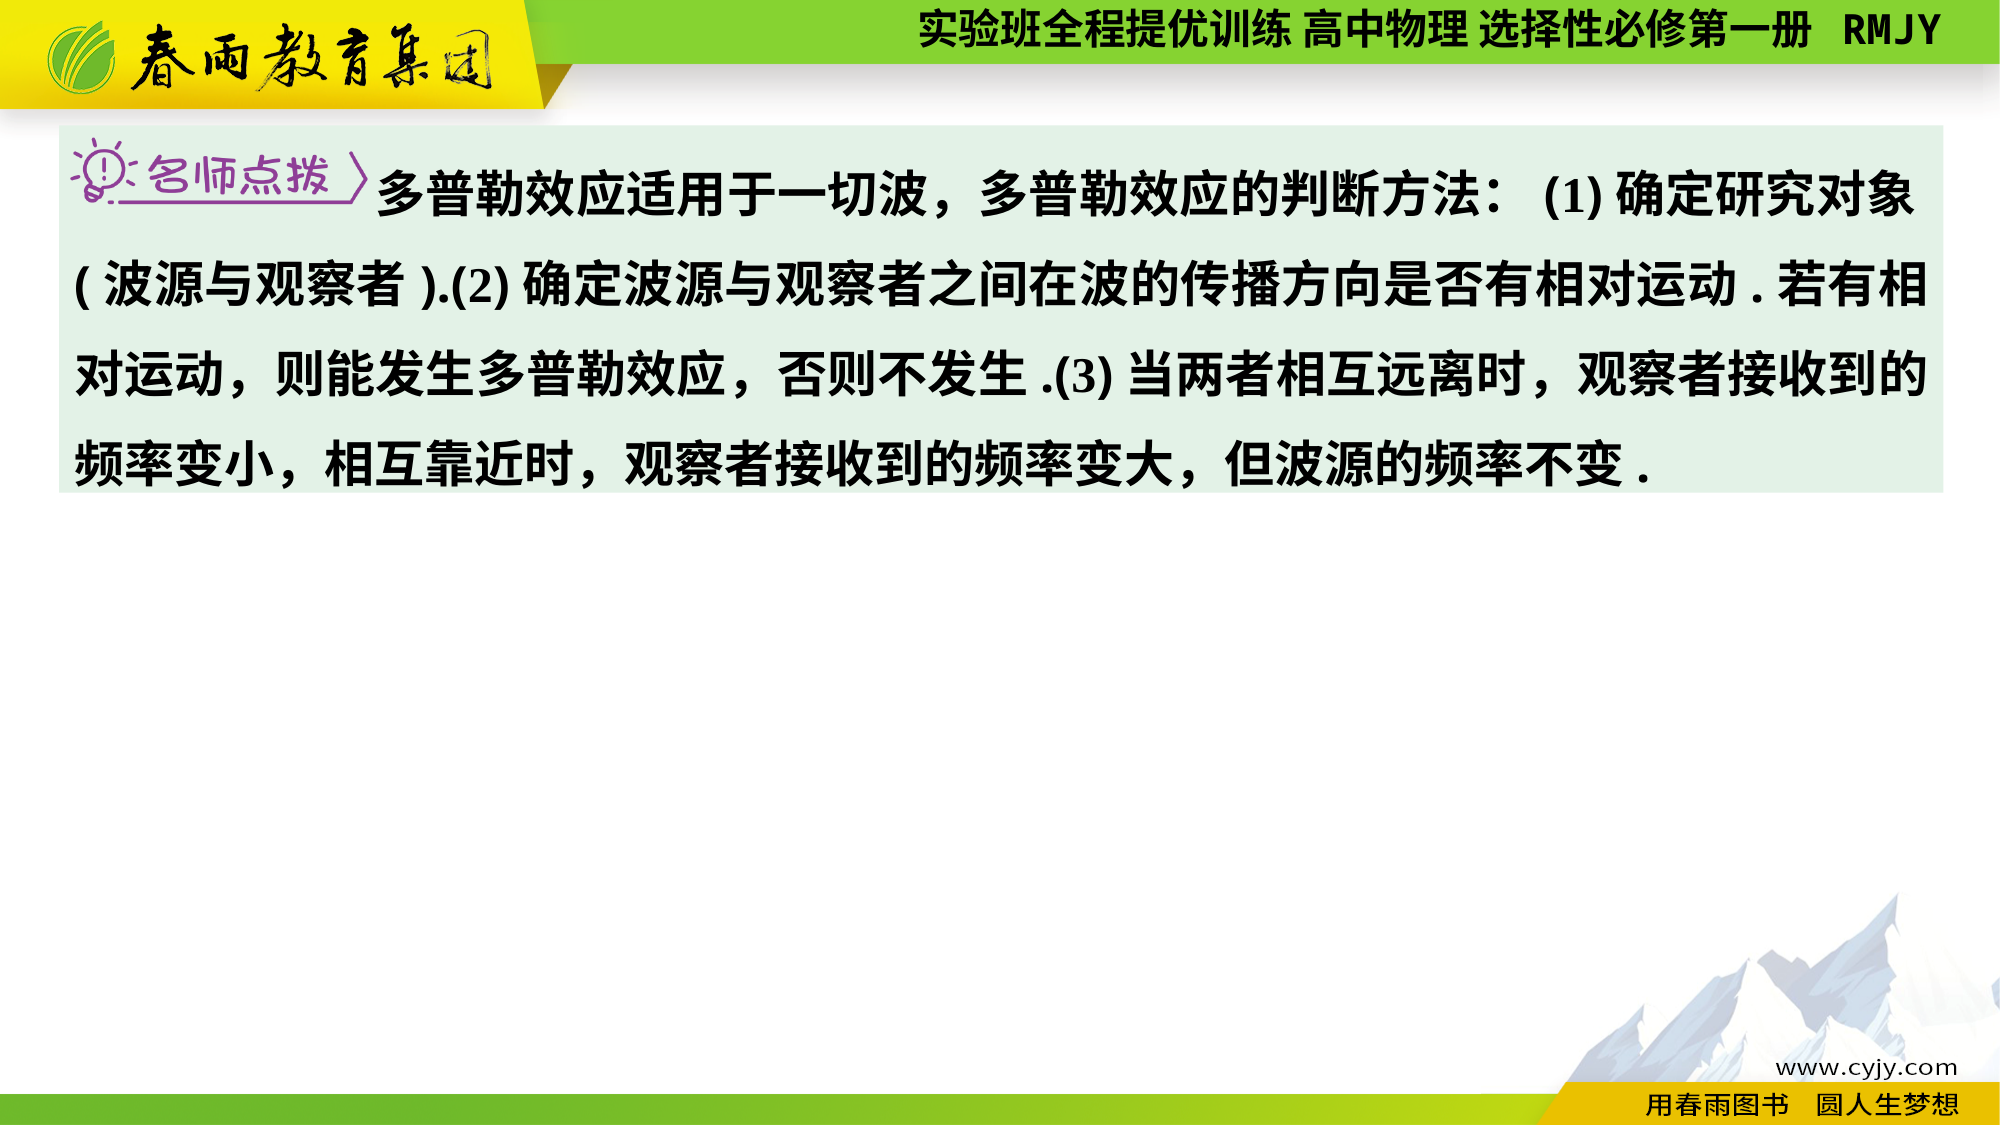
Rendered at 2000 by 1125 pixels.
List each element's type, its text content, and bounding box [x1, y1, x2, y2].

list 多普勒效应适用于一切波，多普勒效应的判断方法：(1)确定研究对象(波源与观察者).(2)确定波源与观察者之间在波的传播方向是否有相对运动.若有相对运动，则能发生多普勒效应，否则不发生.(3)当两者相互远离时，观察者接收到的频率变小，相互靠近时，观察者接收到的频率变大，但波源的频率不变. [59, 125, 1944, 493]
picture [0, 0, 2000, 1125]
